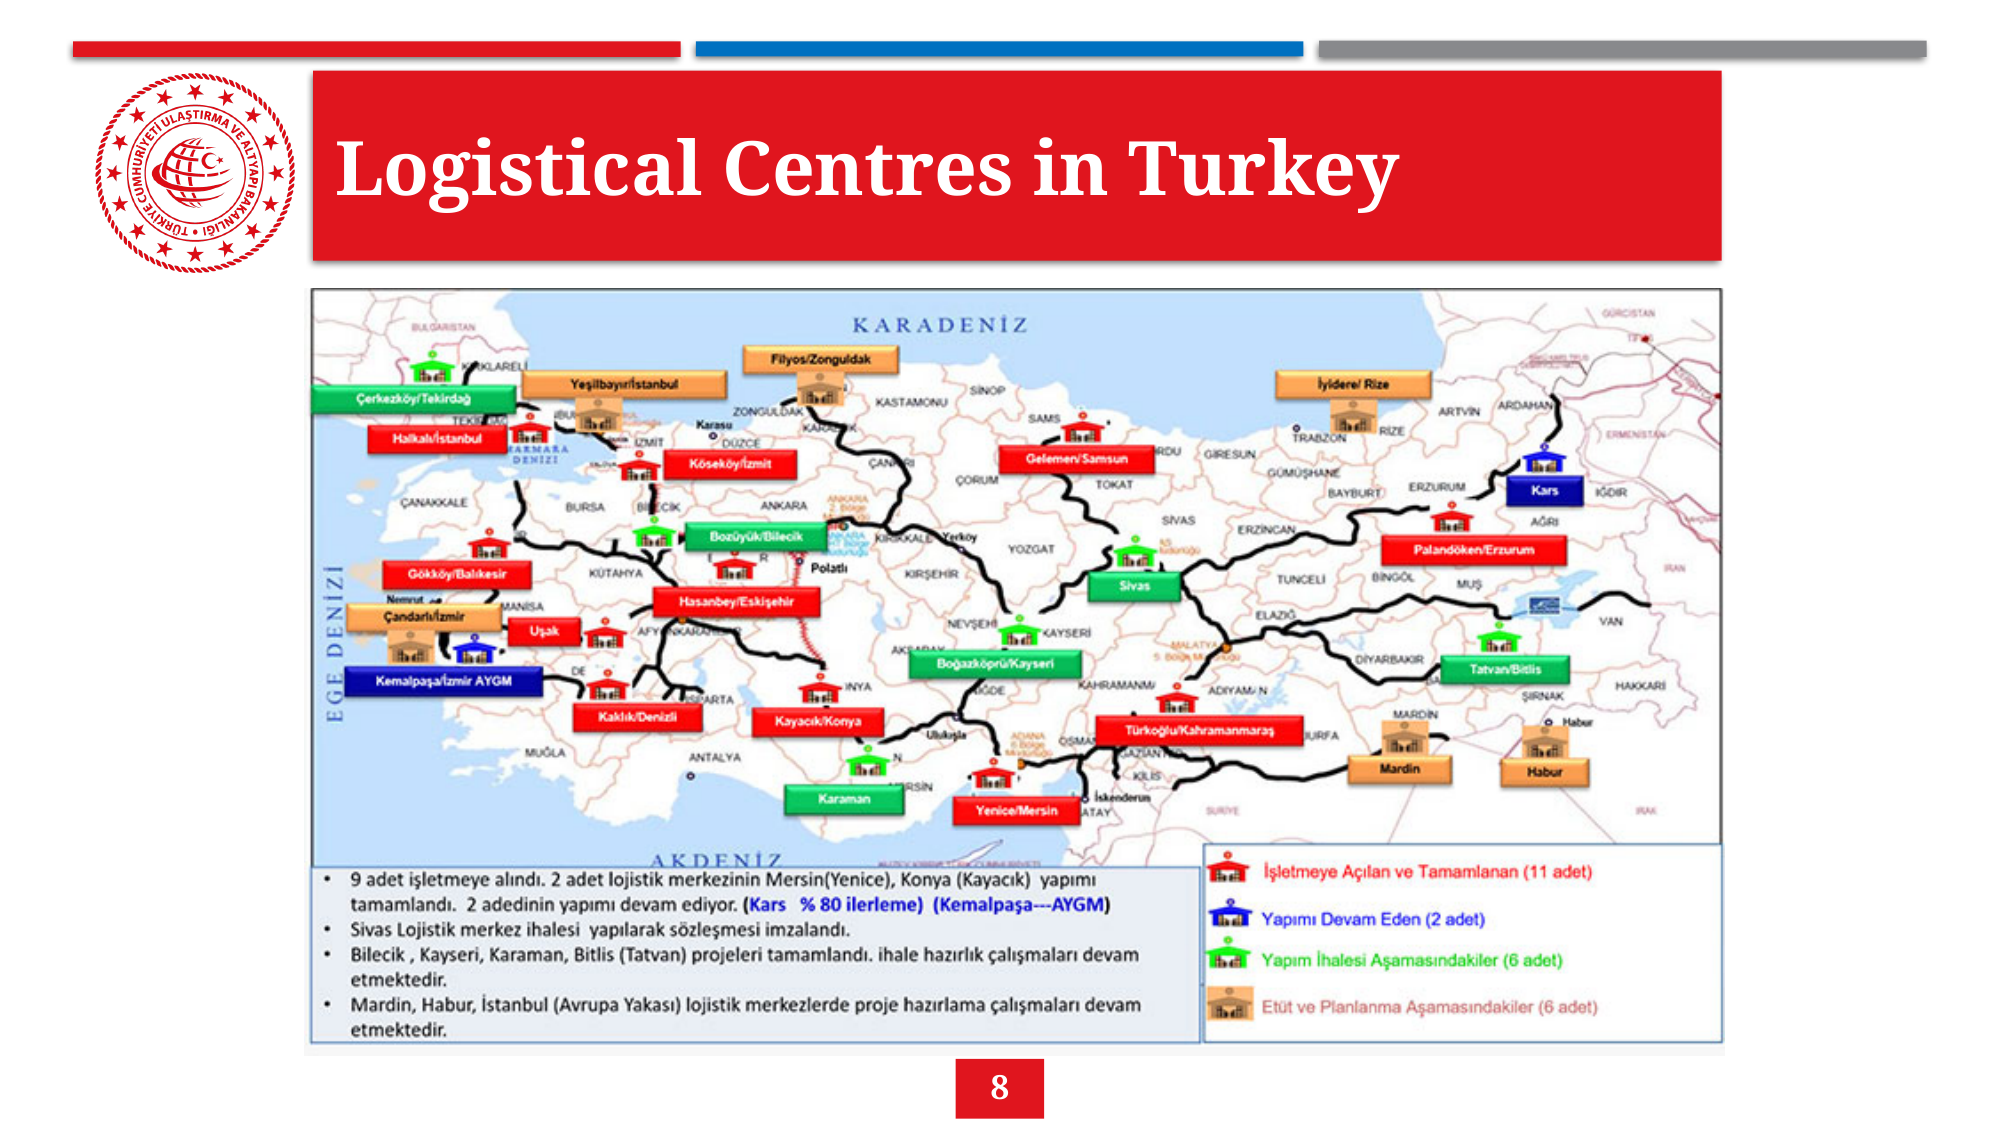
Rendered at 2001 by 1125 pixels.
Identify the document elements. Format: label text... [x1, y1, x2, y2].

slide_number 8 [955, 1066, 1045, 1119]
picture [303, 287, 1726, 1057]
picture [95, 73, 295, 273]
title Logistical Centres in Turkey [319, 77, 1706, 253]
